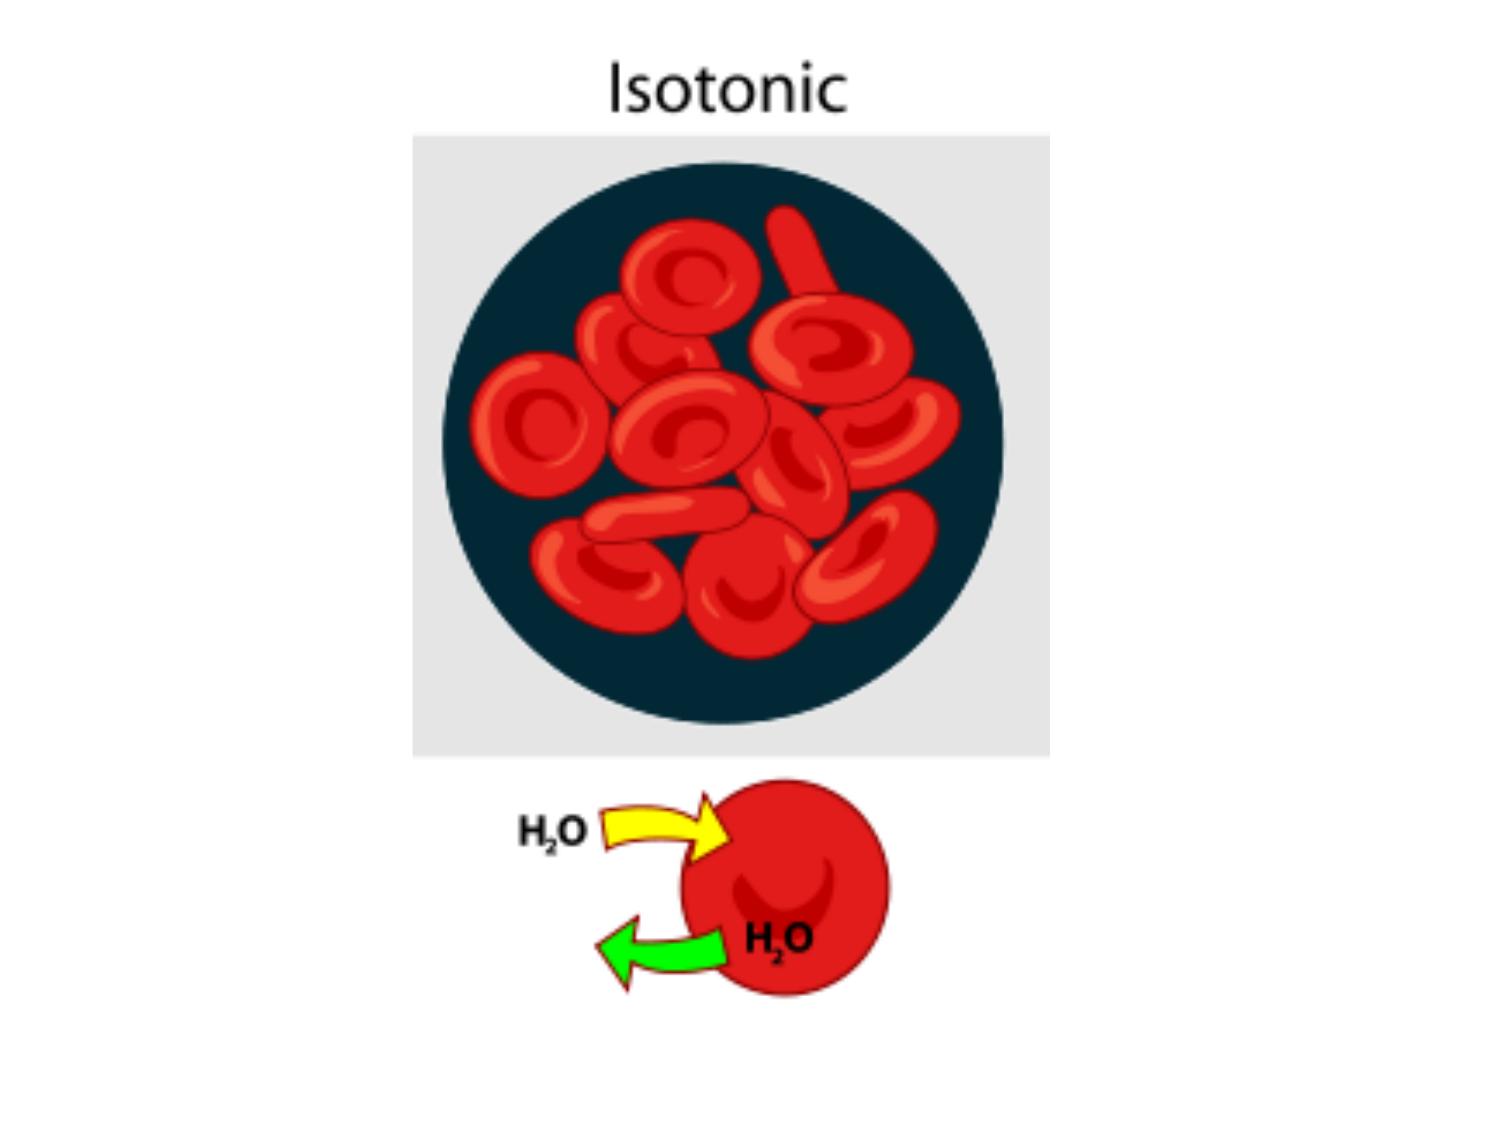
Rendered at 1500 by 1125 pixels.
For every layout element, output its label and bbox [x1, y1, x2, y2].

picture [412, 37, 1051, 1041]
